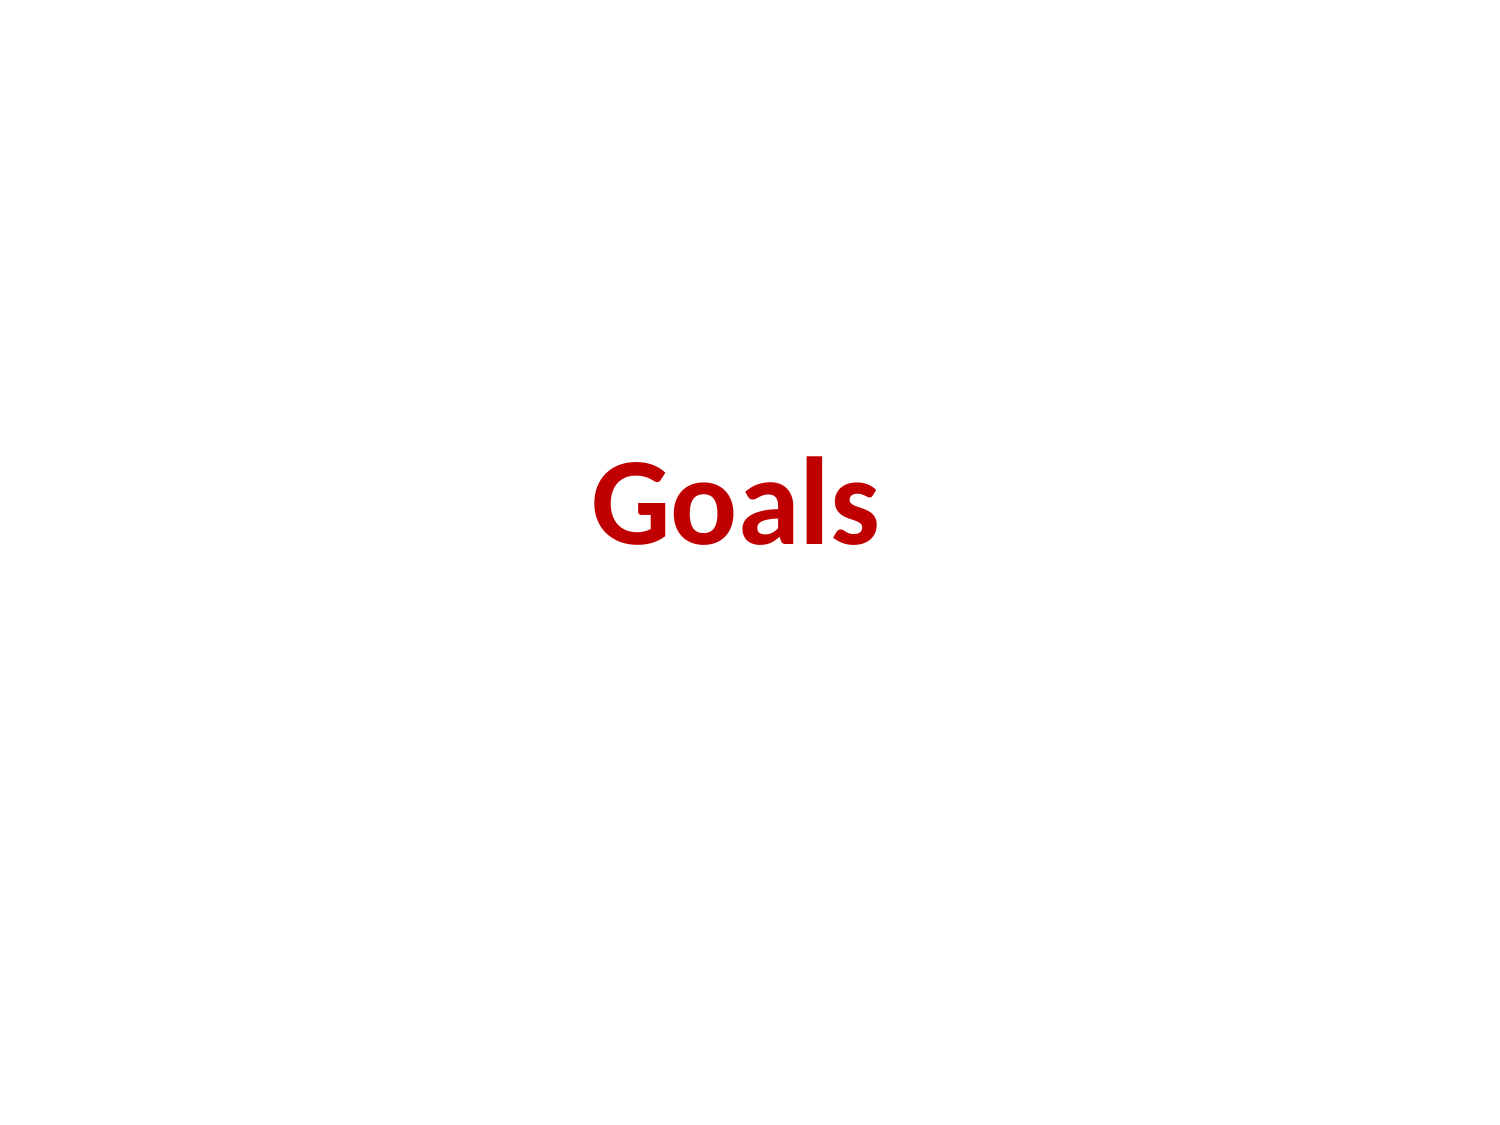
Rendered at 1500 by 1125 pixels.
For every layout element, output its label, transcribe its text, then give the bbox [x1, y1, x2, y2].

text_box Goals [576, 412, 896, 578]
